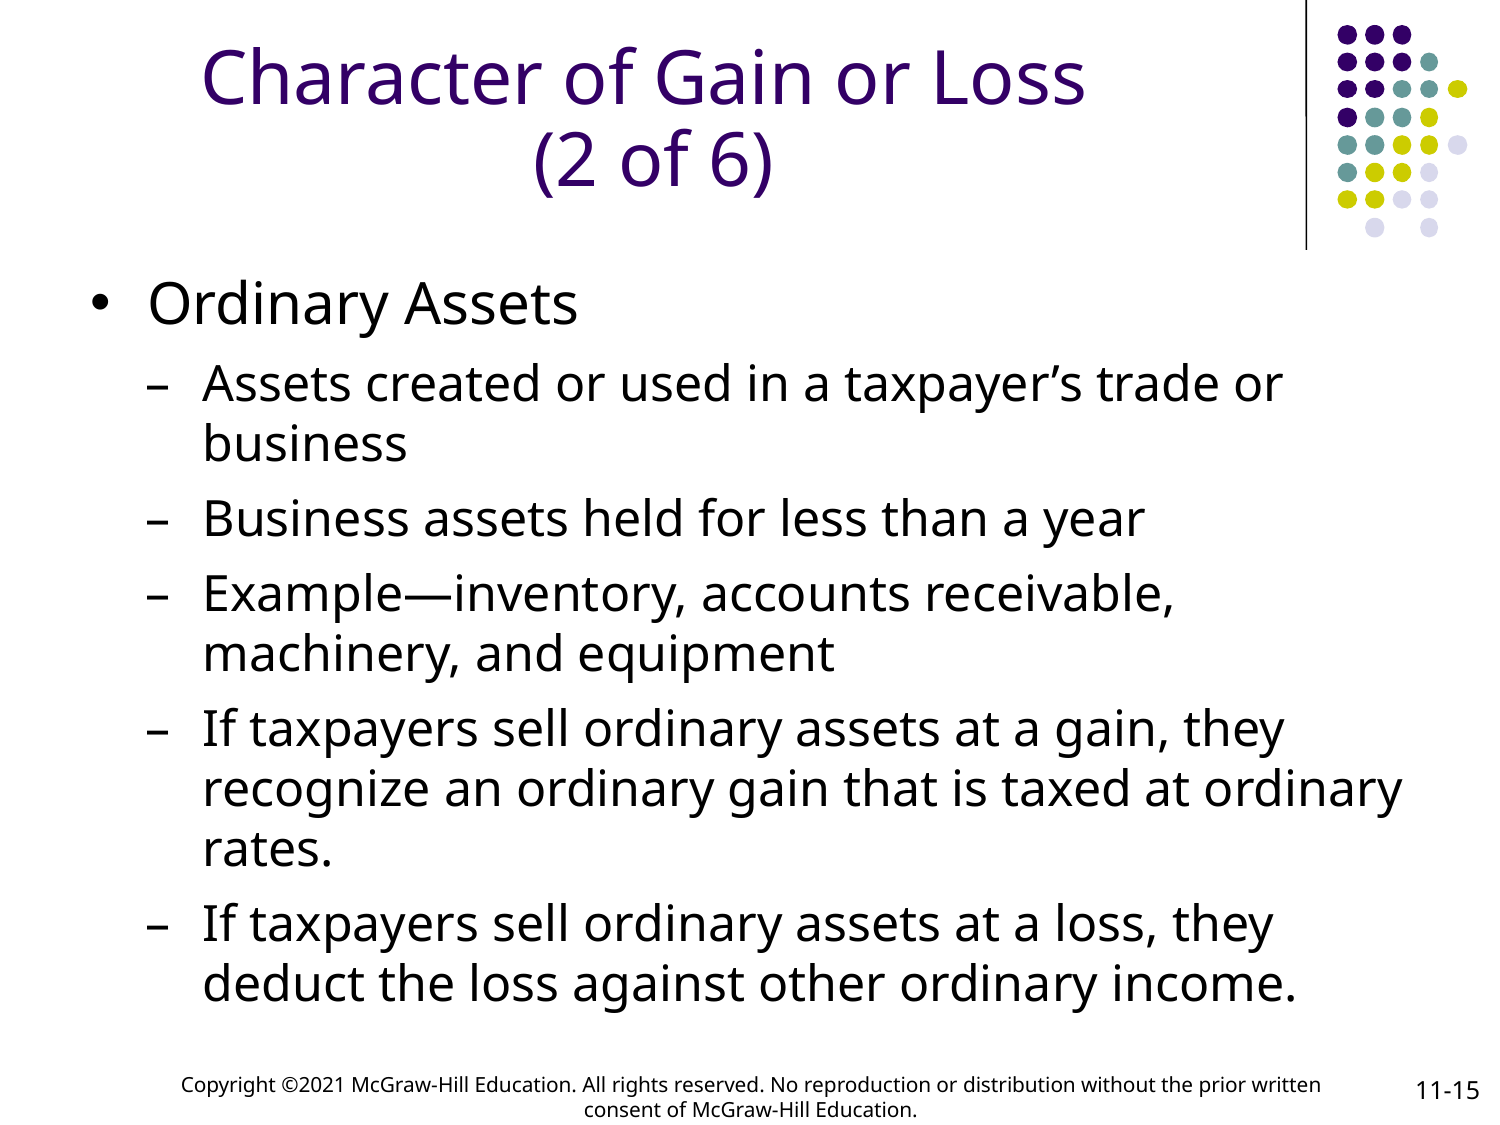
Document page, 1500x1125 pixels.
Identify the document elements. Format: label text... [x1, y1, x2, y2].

list Ordinary Assets Assets created or used in a taxpayer’s trade or business Business assets held for less than a year Example—inventory, accounts receivable, machinery, and equipment If taxpayers sell ordinary assets at a gain, they recognize an ordinary gain that is taxed at ordinary rates. If taxpayers sell ordinary assets at a loss, they deduct the loss against other ordinary income. [75, 259, 1425, 1062]
title Character of Gain or Loss (2 of 6) [32, 8, 1275, 234]
slide_number 11-15 [1345, 1061, 1496, 1122]
